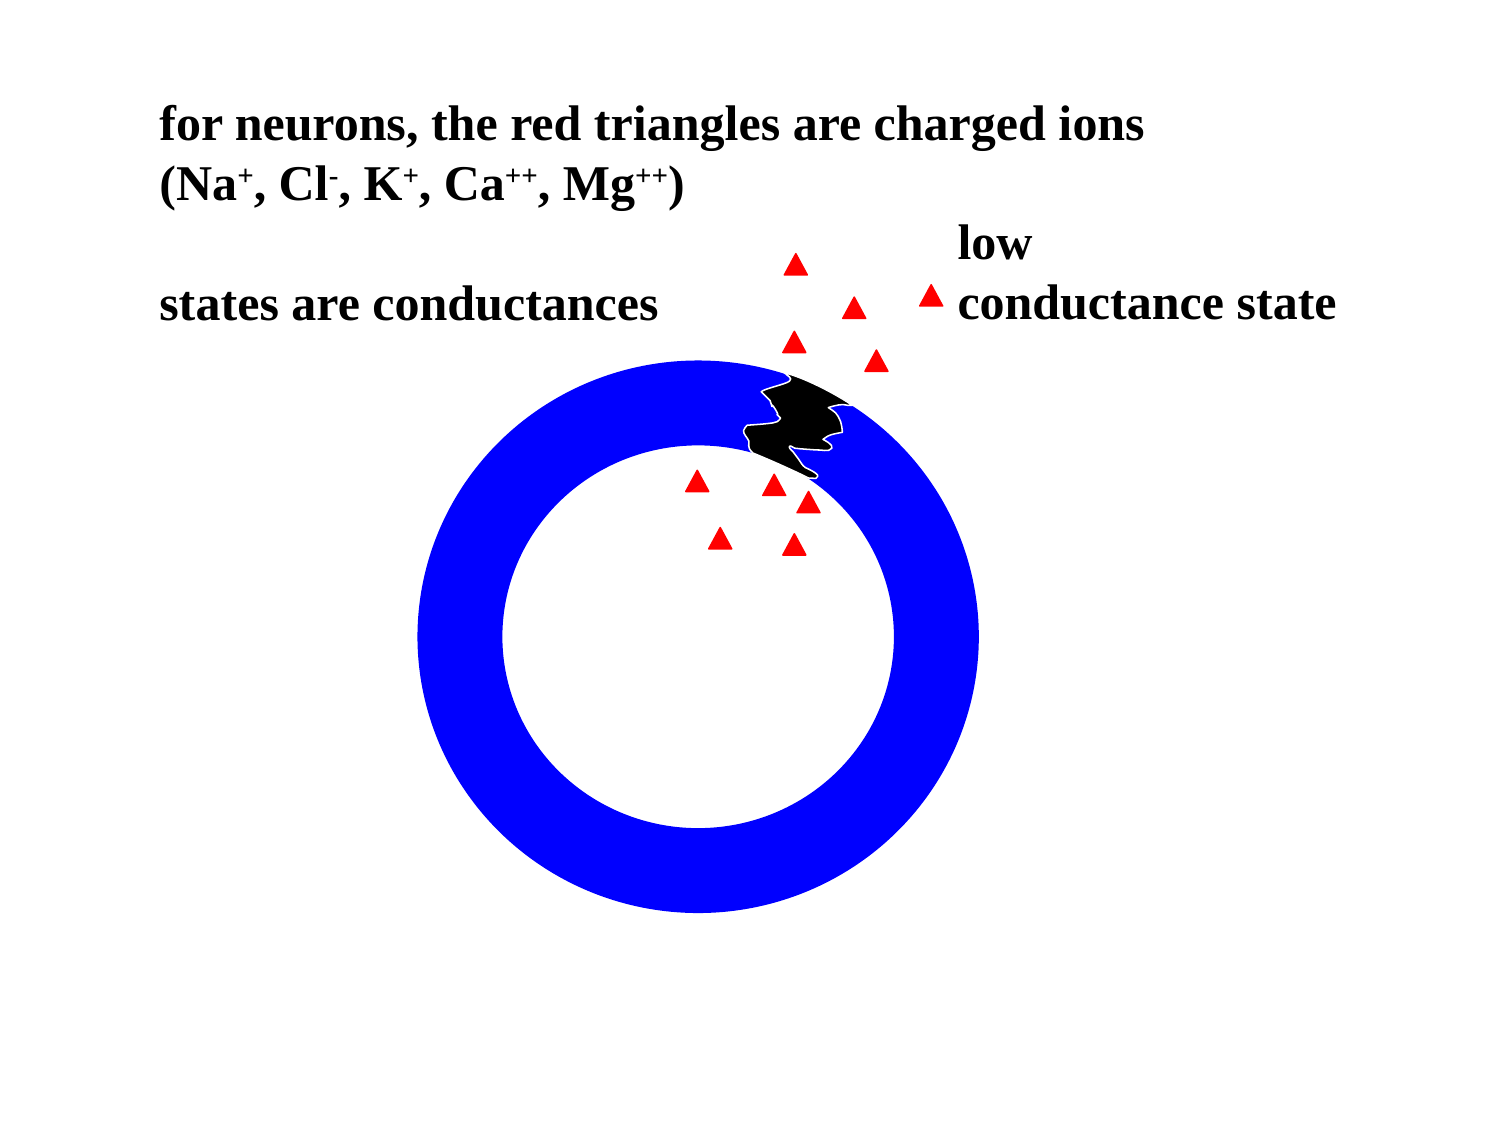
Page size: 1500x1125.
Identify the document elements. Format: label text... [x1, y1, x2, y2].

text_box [685, 253, 943, 556]
text_box for neurons, the red triangles are charged ions (Na+, Cl-, K+, Ca++, Mg++) states are conductances [144, 82, 1366, 338]
text_box low conductance state [942, 202, 1420, 337]
text_box [459, 403, 937, 871]
